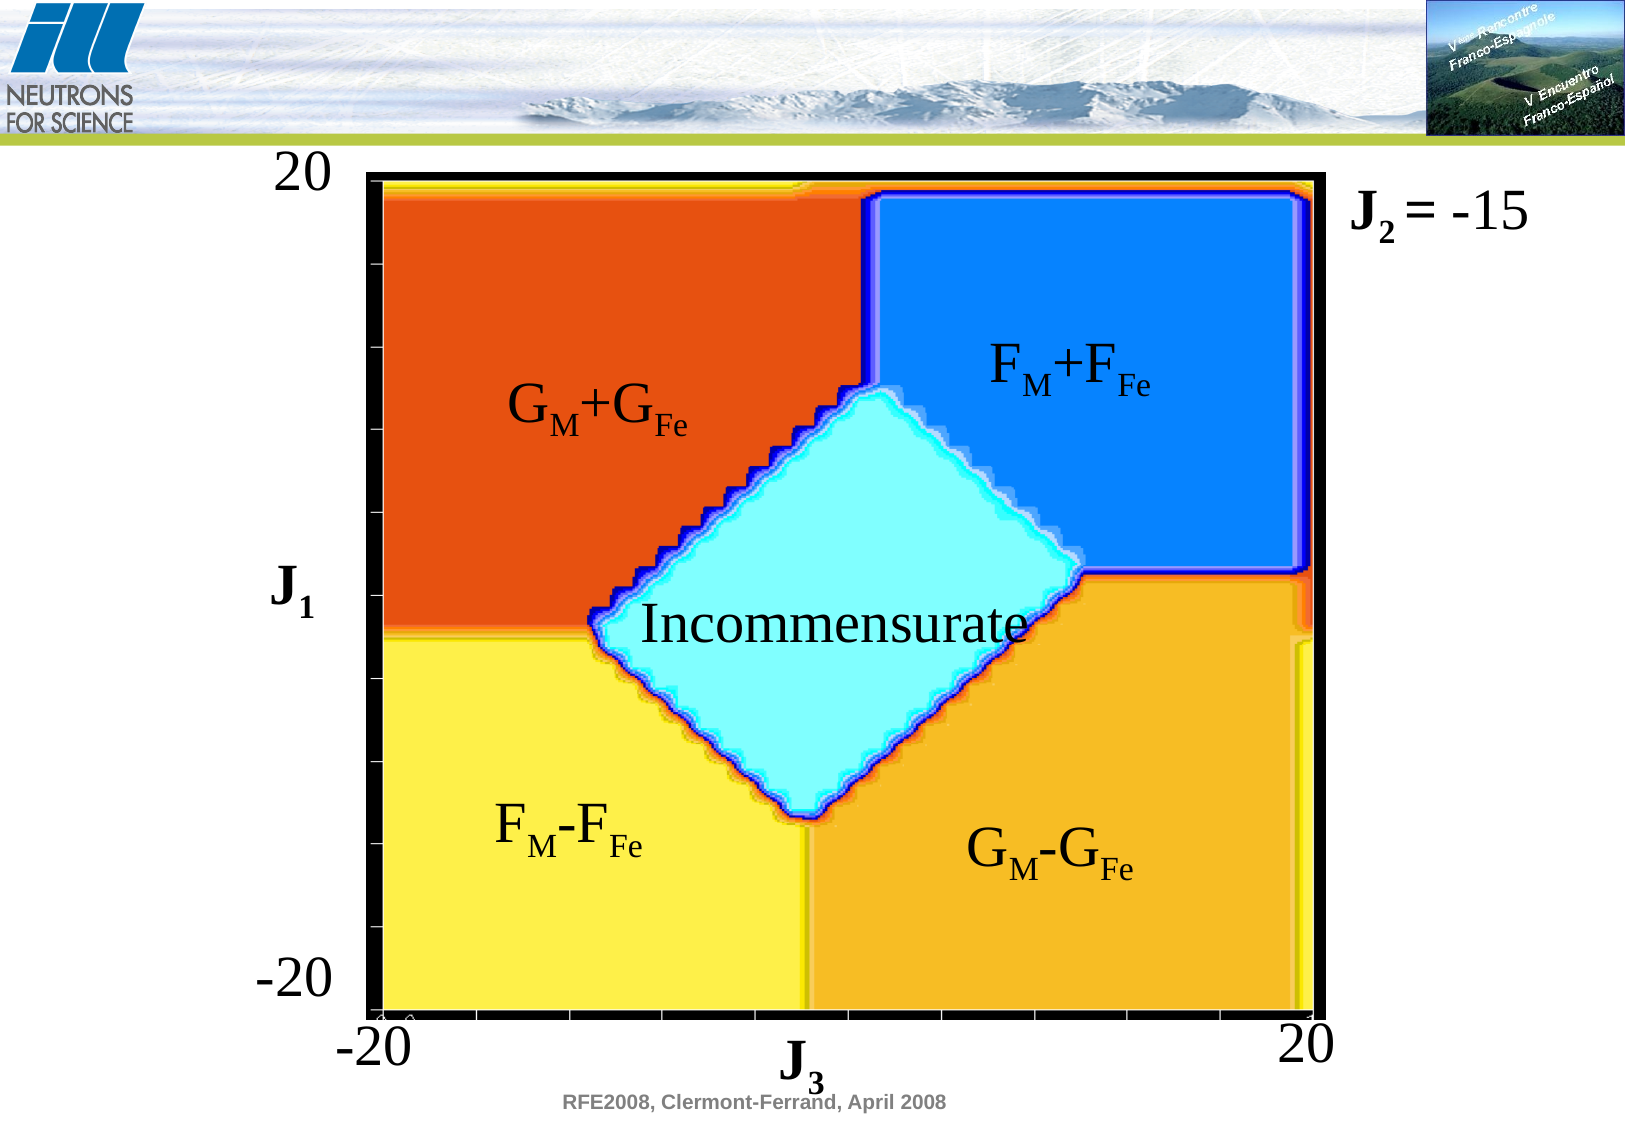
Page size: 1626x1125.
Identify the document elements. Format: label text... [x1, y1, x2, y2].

text_box 20 [259, 125, 348, 210]
text_box J2 = -15 [1334, 163, 1618, 258]
picture [0, 0, 1625, 136]
text_box -20 [320, 999, 428, 1085]
text_box 20 [1262, 996, 1352, 1082]
text_box -20 [240, 930, 349, 1016]
text_box J3 [763, 1029, 881, 1109]
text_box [365, 172, 1326, 1021]
text_box J1 [254, 538, 351, 633]
